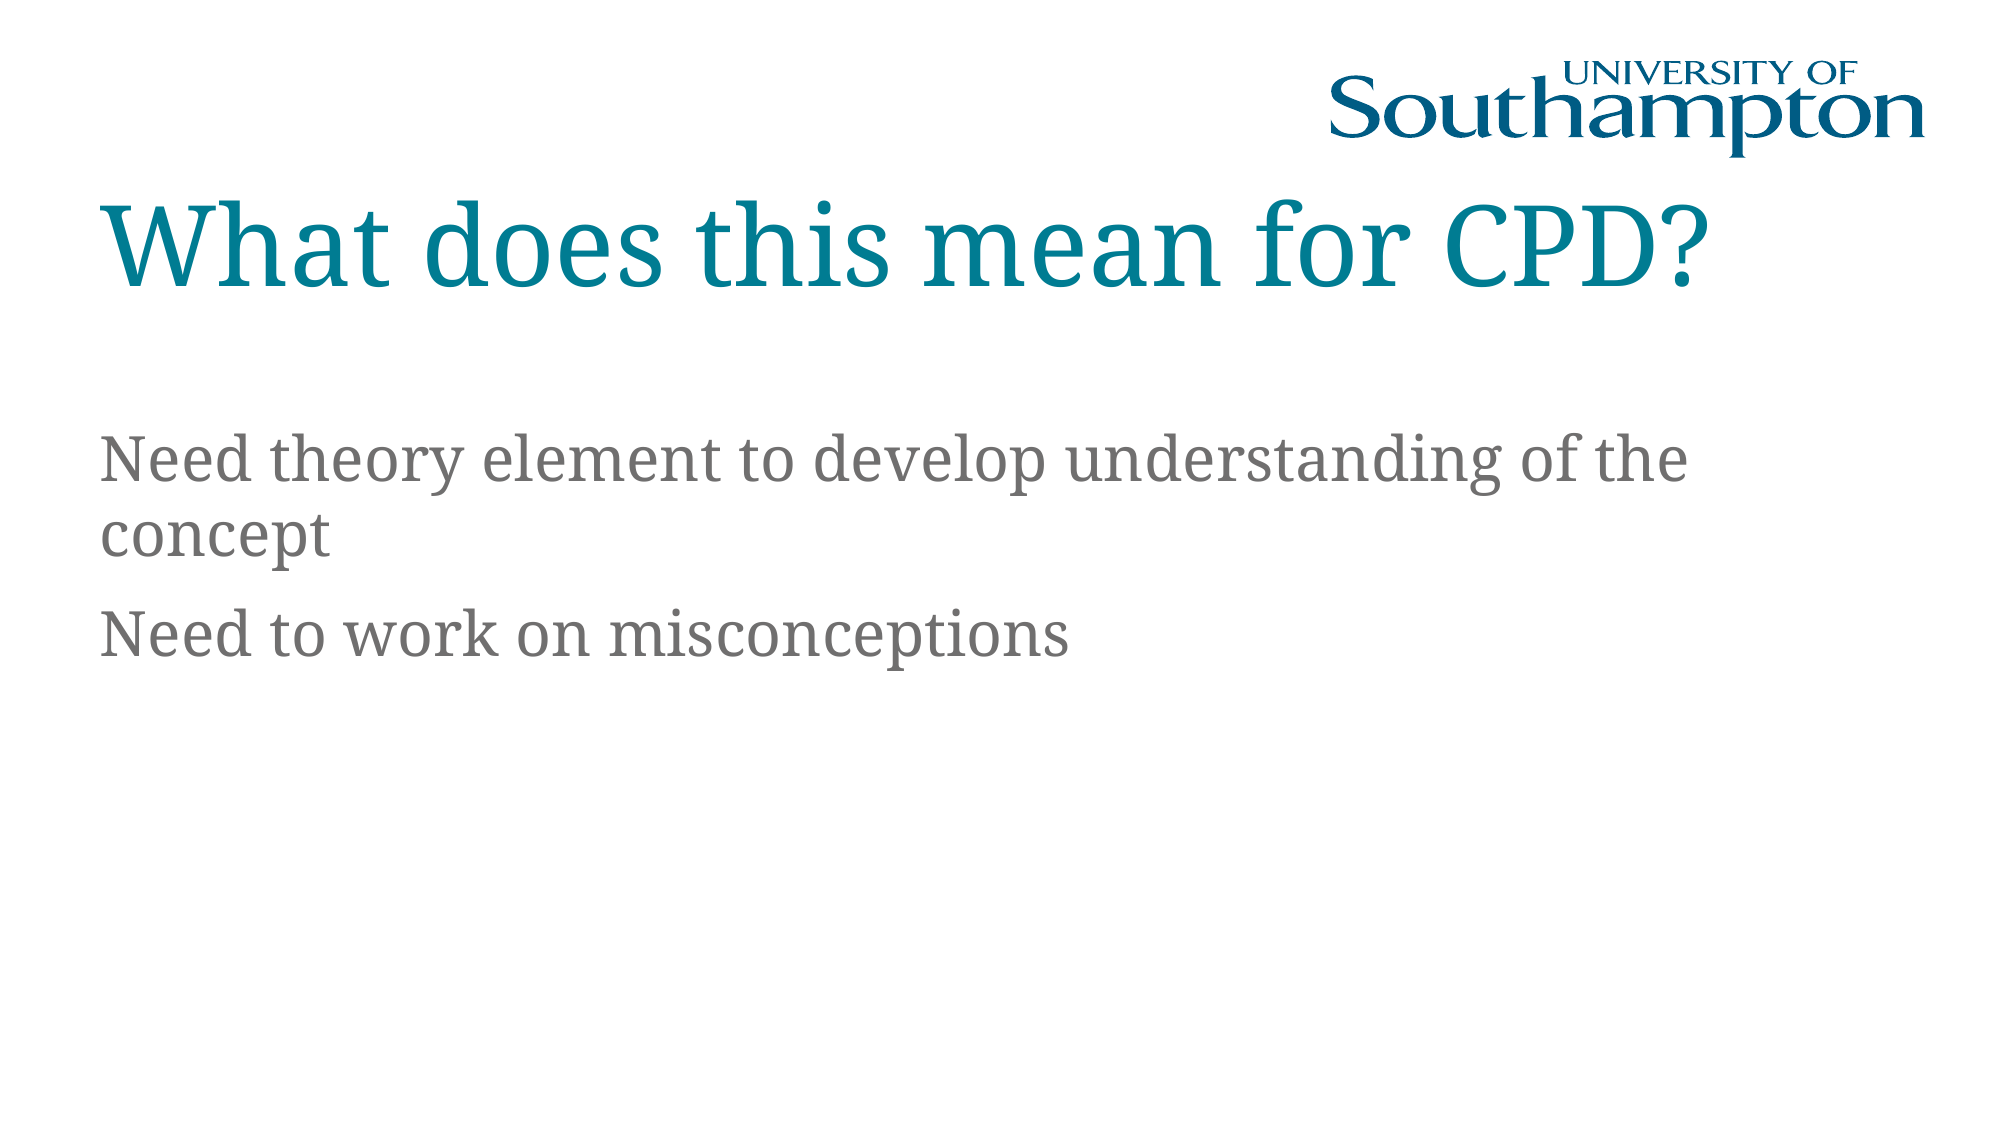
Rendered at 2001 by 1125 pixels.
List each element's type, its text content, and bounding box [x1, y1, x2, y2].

title What does this mean for CPD? [99, 194, 1896, 313]
list Need theory element to develop understanding of the concept Need to work on misconceptions [99, 418, 1896, 1010]
